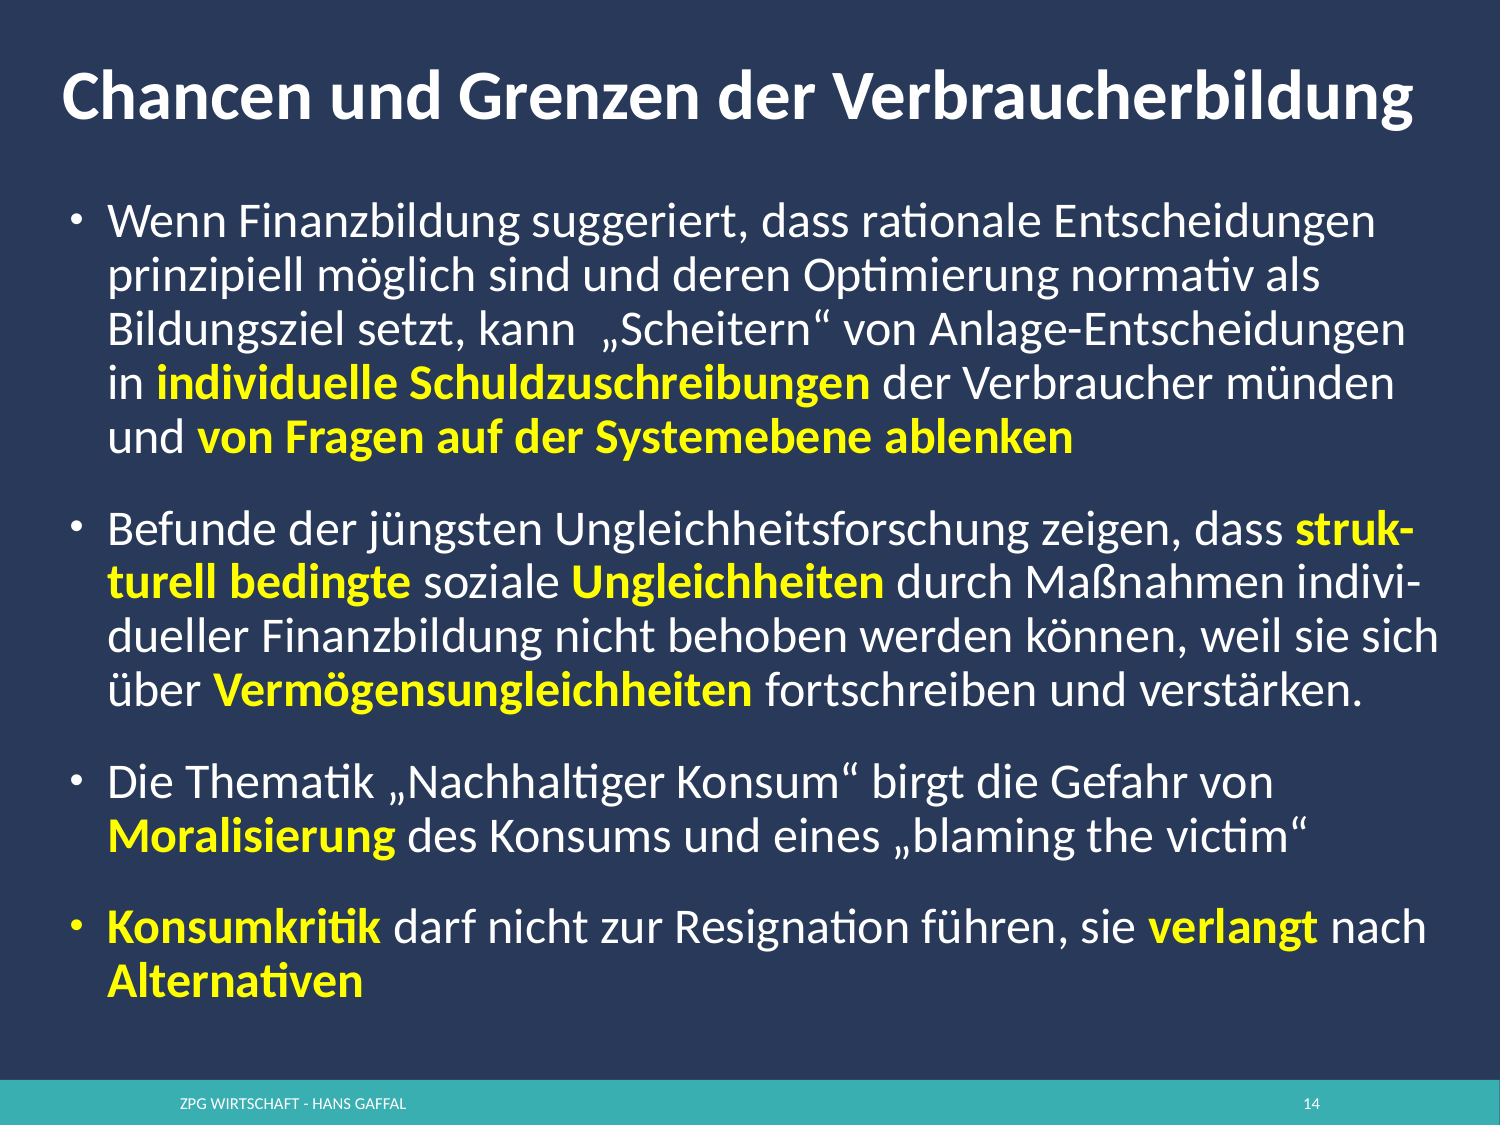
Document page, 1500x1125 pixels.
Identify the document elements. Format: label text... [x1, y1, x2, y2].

title Chancen und Grenzen der Verbraucherbildung [47, 32, 1457, 143]
slide_number 14 [1256, 1083, 1336, 1122]
footer ZPG Wirtschaft - Hans Gaffal [165, 1083, 1046, 1122]
list Wenn Finanzbildung suggeriert, dass rationale Entscheidungen prinzipiell möglich sind und deren Optimierung normativ als Bildungsziel setzt, kann „Scheitern“ von Anlage-Entscheidungen in individuelle Schuldzuschreibungen der Verbraucher münden und von Fragen auf der Systemebene ablenken Befunde der jüngsten Ungleichheitsforschung zeigen, dass struk-turell bedingte soziale Ungleichheiten durch Maßnahmen indivi-dueller Finanzbildung nicht behoben werden können, weil sie sich über Vermögensungleichheiten fortschreiben und verstärken. Die Thematik „Nachhaltiger Konsum“ birgt die Gefahr von Moralisierung des Konsums und eines „blaming the victim“ Konsumkritik darf nicht zur Resignation führen, sie verlangt nach Alternativen [47, 186, 1457, 1021]
